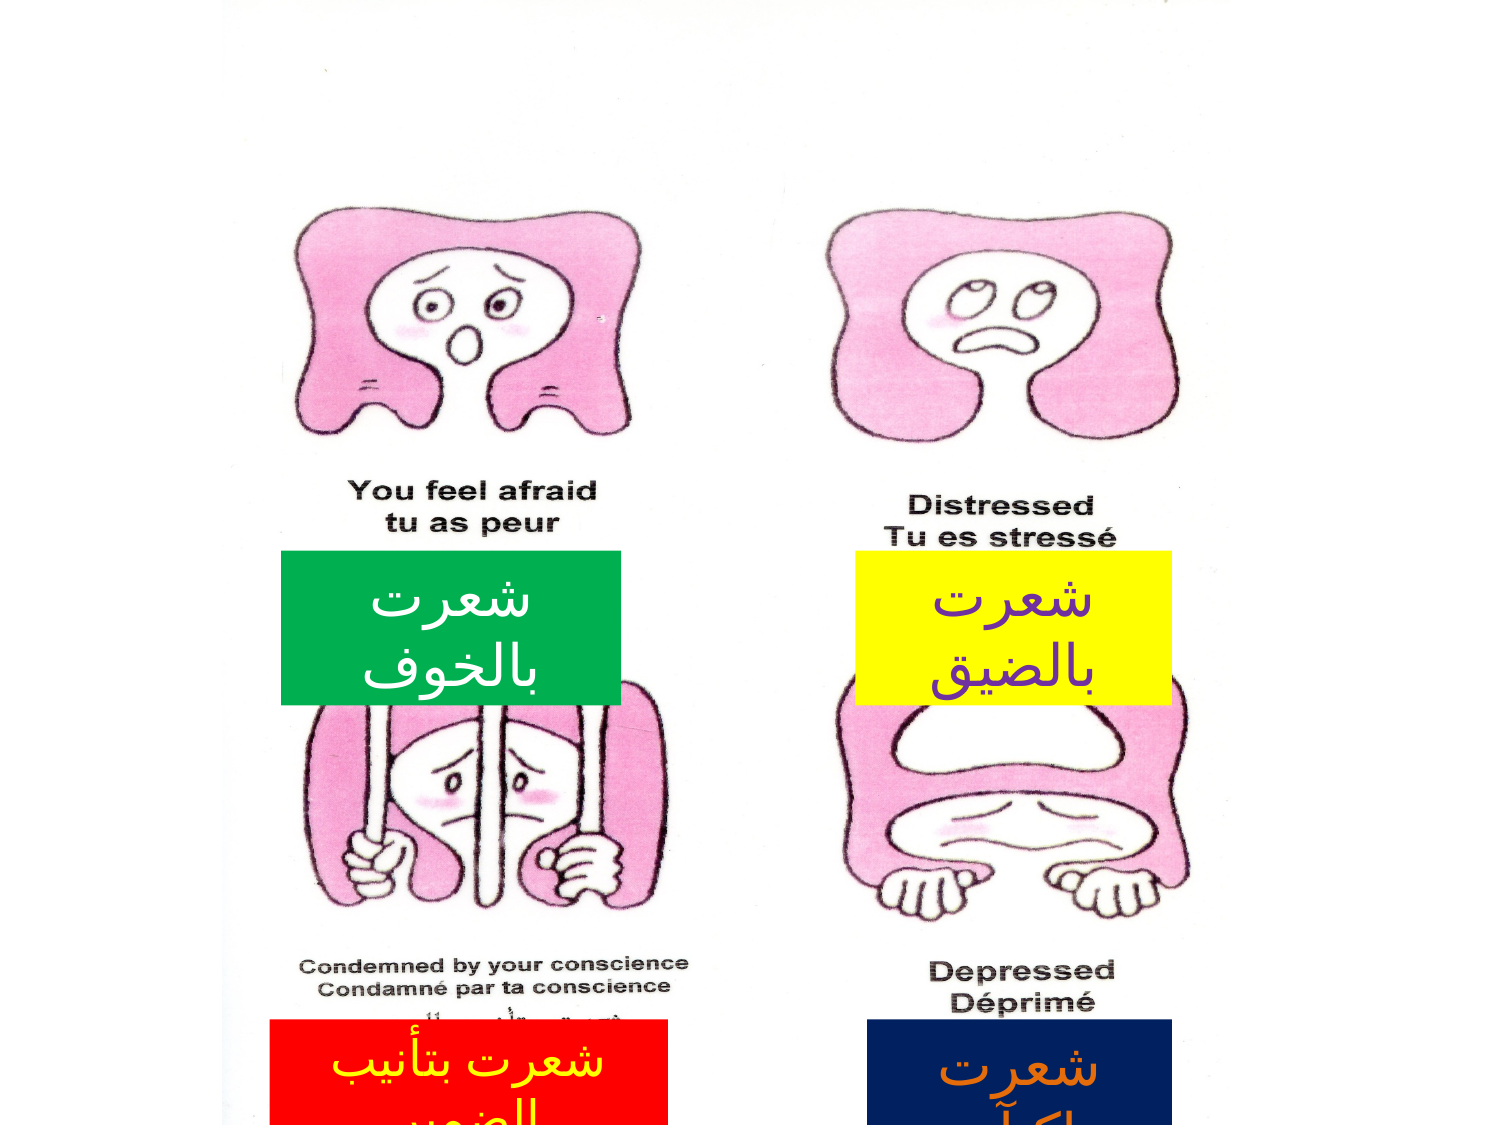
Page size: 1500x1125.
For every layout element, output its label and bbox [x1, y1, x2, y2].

picture [222, 0, 1231, 1125]
